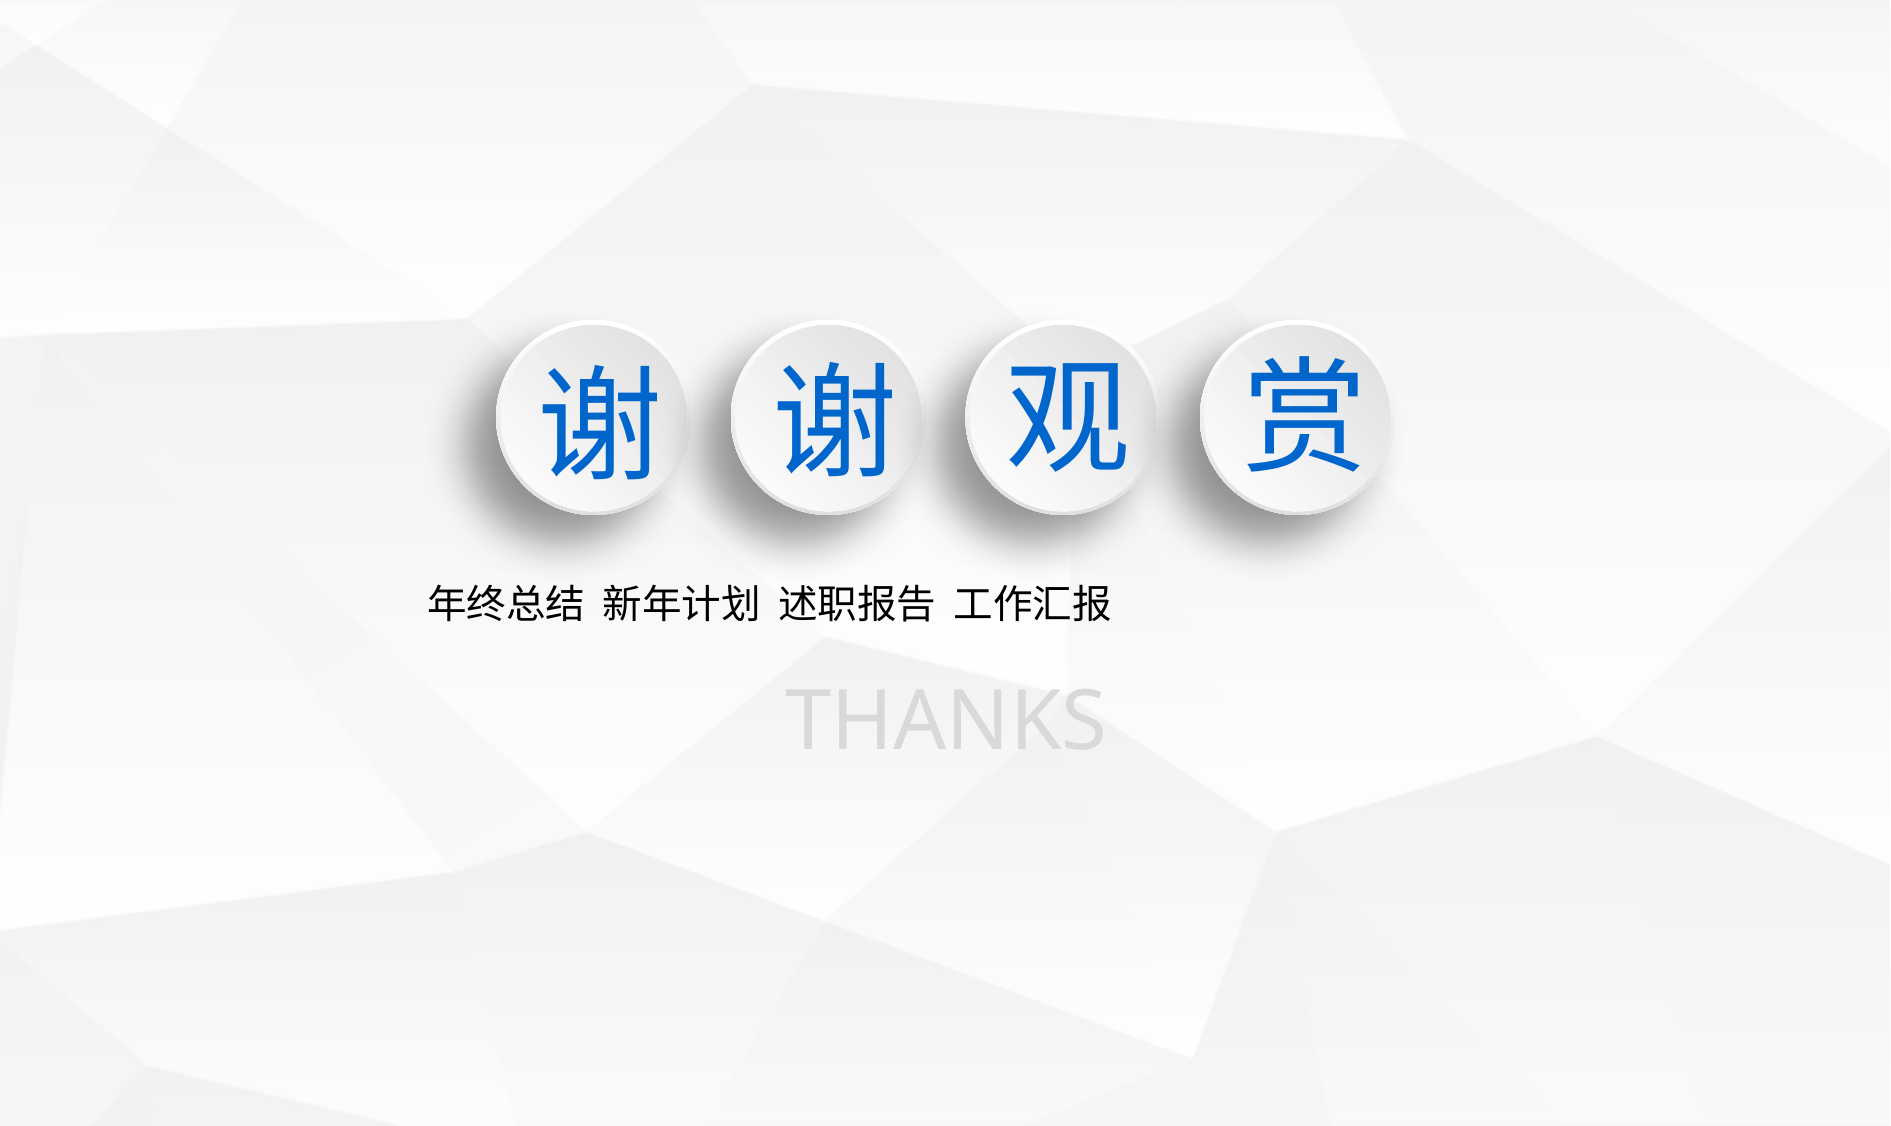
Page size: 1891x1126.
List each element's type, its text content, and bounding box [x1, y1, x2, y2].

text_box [730, 319, 927, 516]
text_box 年终总结 新年计划 述职报告 工作汇报 [412, 571, 1489, 682]
text_box THANKS [758, 659, 1135, 774]
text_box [1199, 319, 1396, 516]
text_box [965, 319, 1161, 516]
picture [0, 0, 1891, 1126]
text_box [495, 319, 692, 516]
